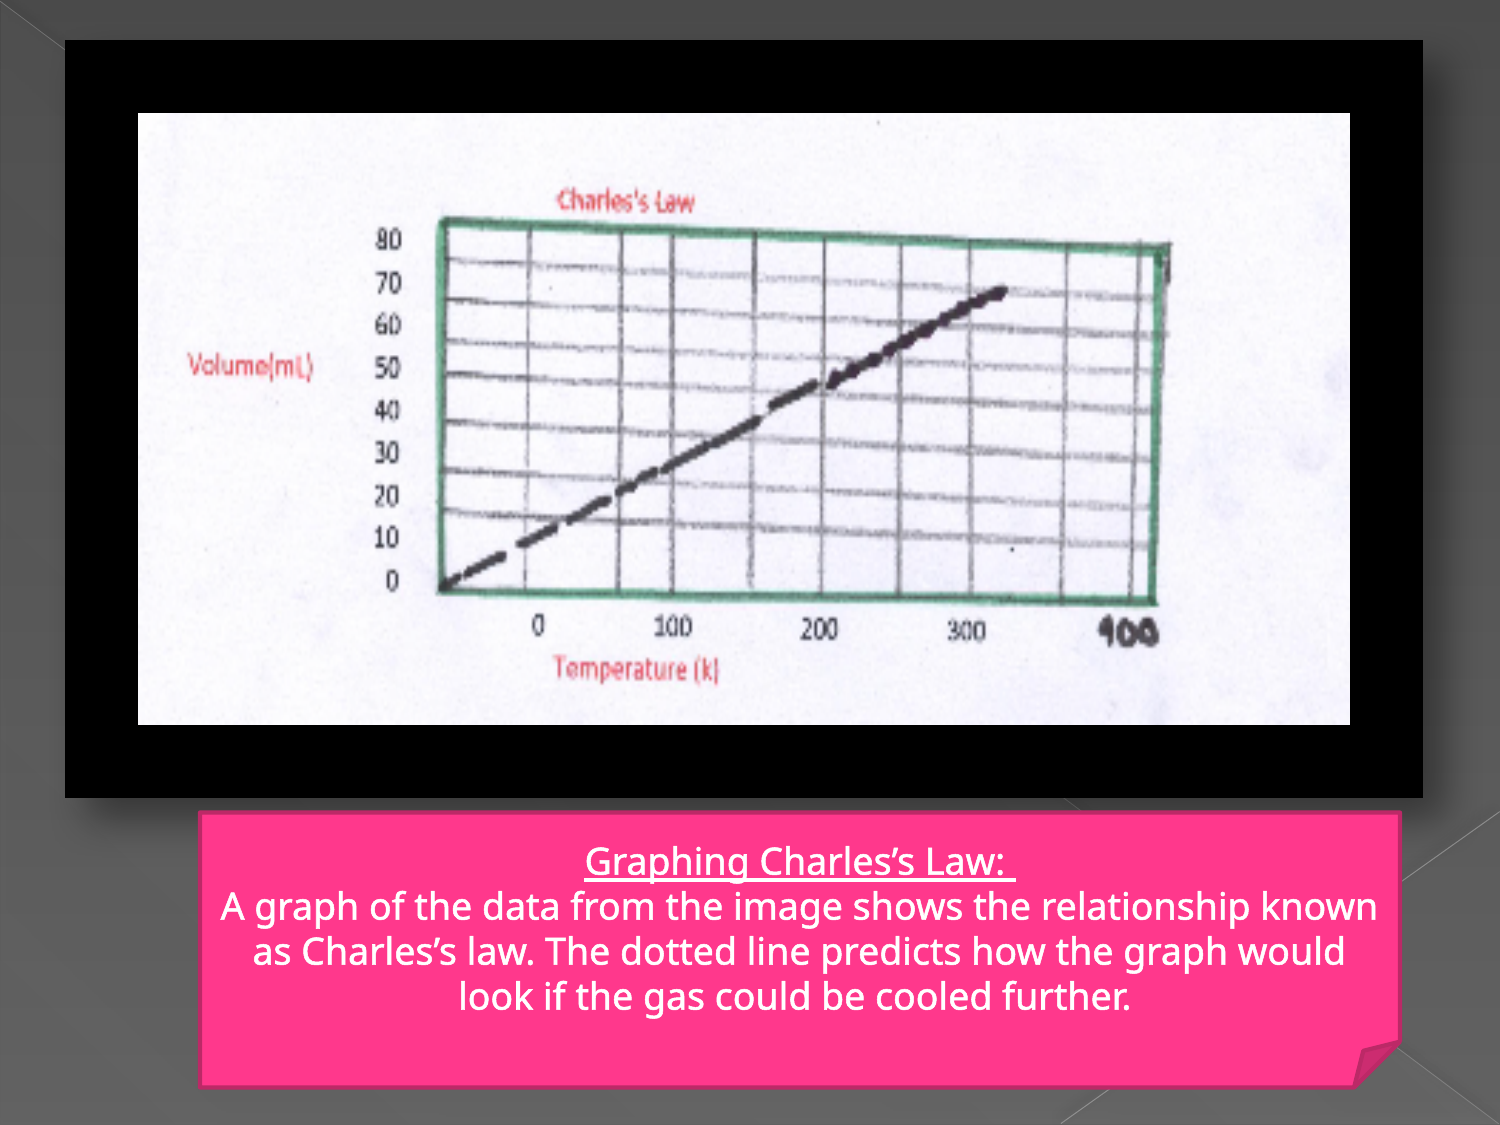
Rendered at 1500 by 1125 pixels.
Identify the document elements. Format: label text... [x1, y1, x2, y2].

text_box Graphing Charles’s Law: A graph of the data from the image shows the relationship known as Charles’s law. The dotted line predicts how the graph would look if the gas could be cooled further. [197, 810, 1403, 1090]
picture [137, 112, 1351, 726]
